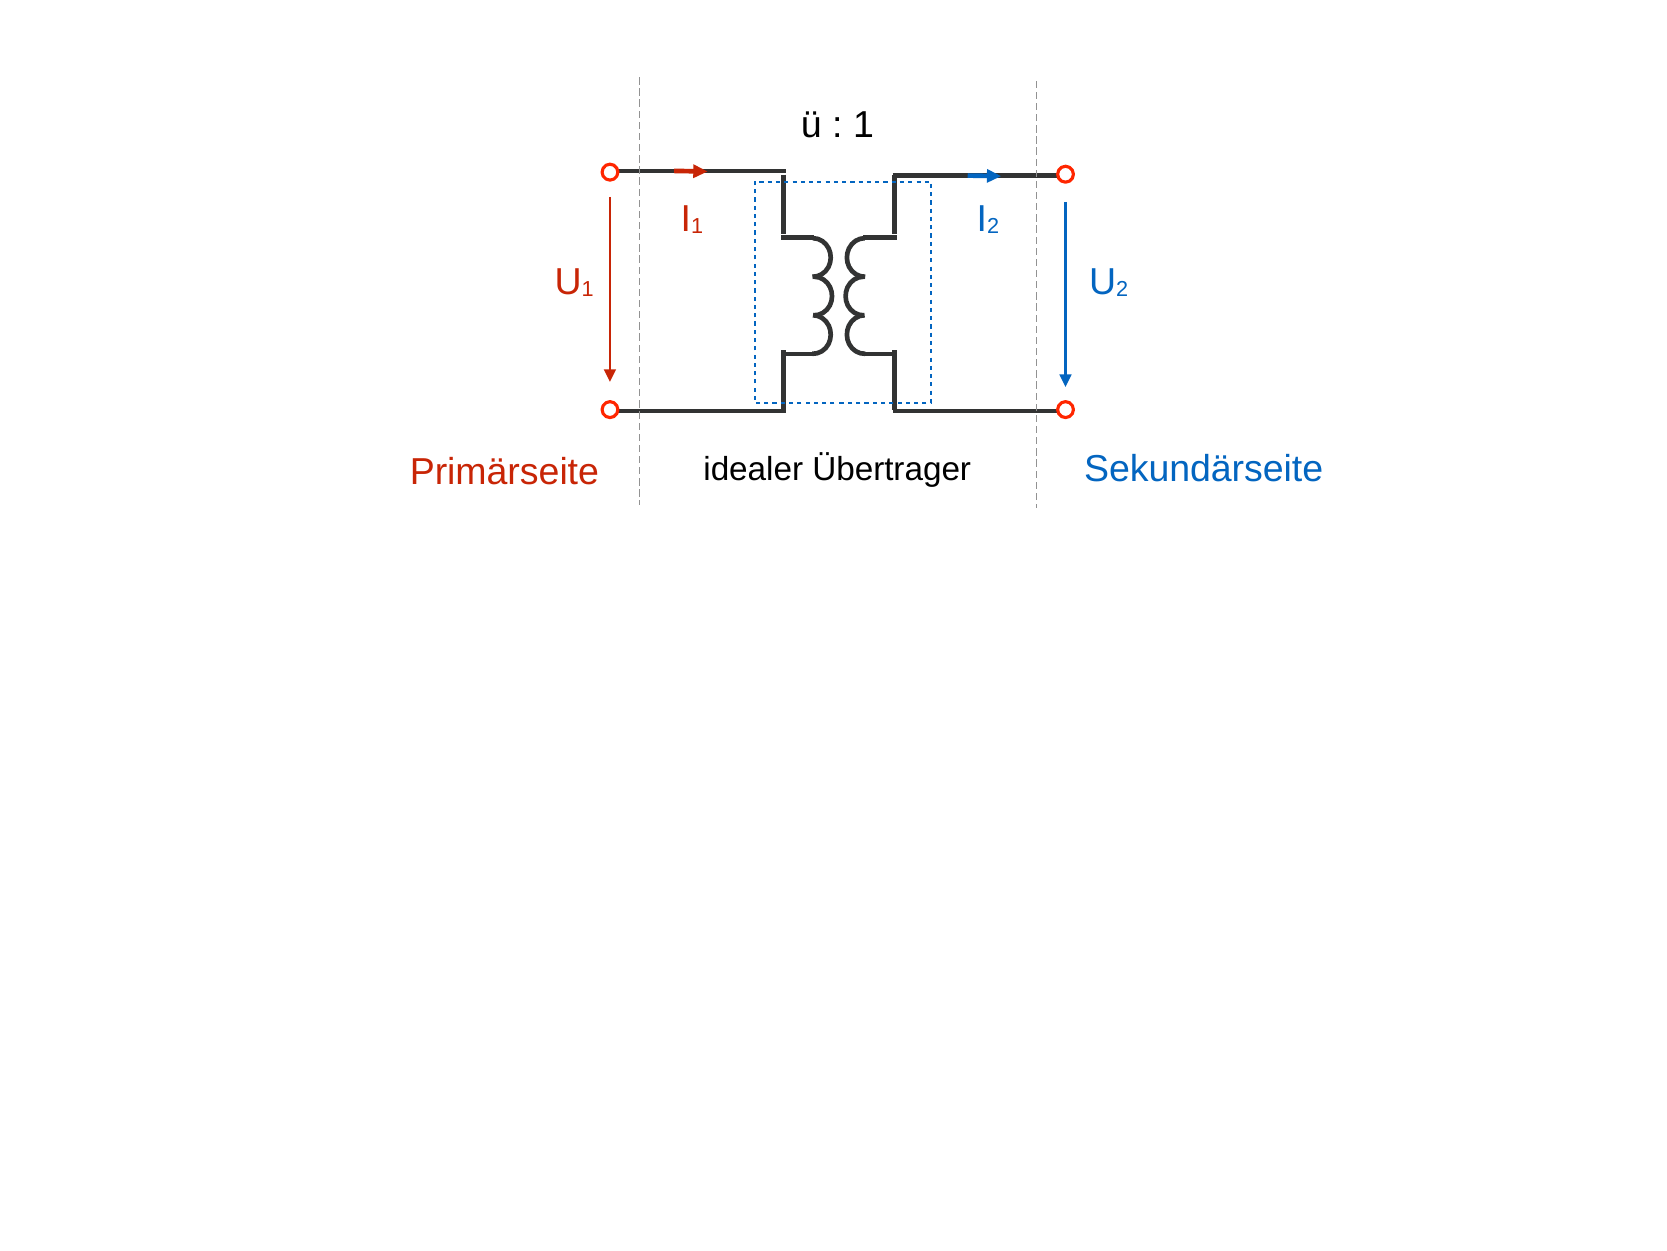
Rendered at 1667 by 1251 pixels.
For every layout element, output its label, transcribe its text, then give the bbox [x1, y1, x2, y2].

text_box [674, 165, 708, 178]
text_box [602, 401, 618, 418]
text_box [603, 196, 617, 382]
text_box U1 [539, 248, 609, 310]
text_box [1059, 201, 1072, 387]
text_box [602, 164, 618, 181]
text_box I2 [961, 185, 1015, 248]
text_box idealer Übertrager [688, 438, 987, 496]
text_box U2 [1073, 248, 1144, 310]
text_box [754, 174, 932, 410]
text_box Primärseite [319, 438, 614, 501]
text_box I1 [665, 185, 719, 248]
text_box [1057, 401, 1074, 418]
text_box Sekundärseite [1060, 435, 1347, 497]
text_box [1057, 166, 1074, 183]
text_box [967, 169, 1001, 183]
text_box ü : 1 [785, 91, 889, 154]
